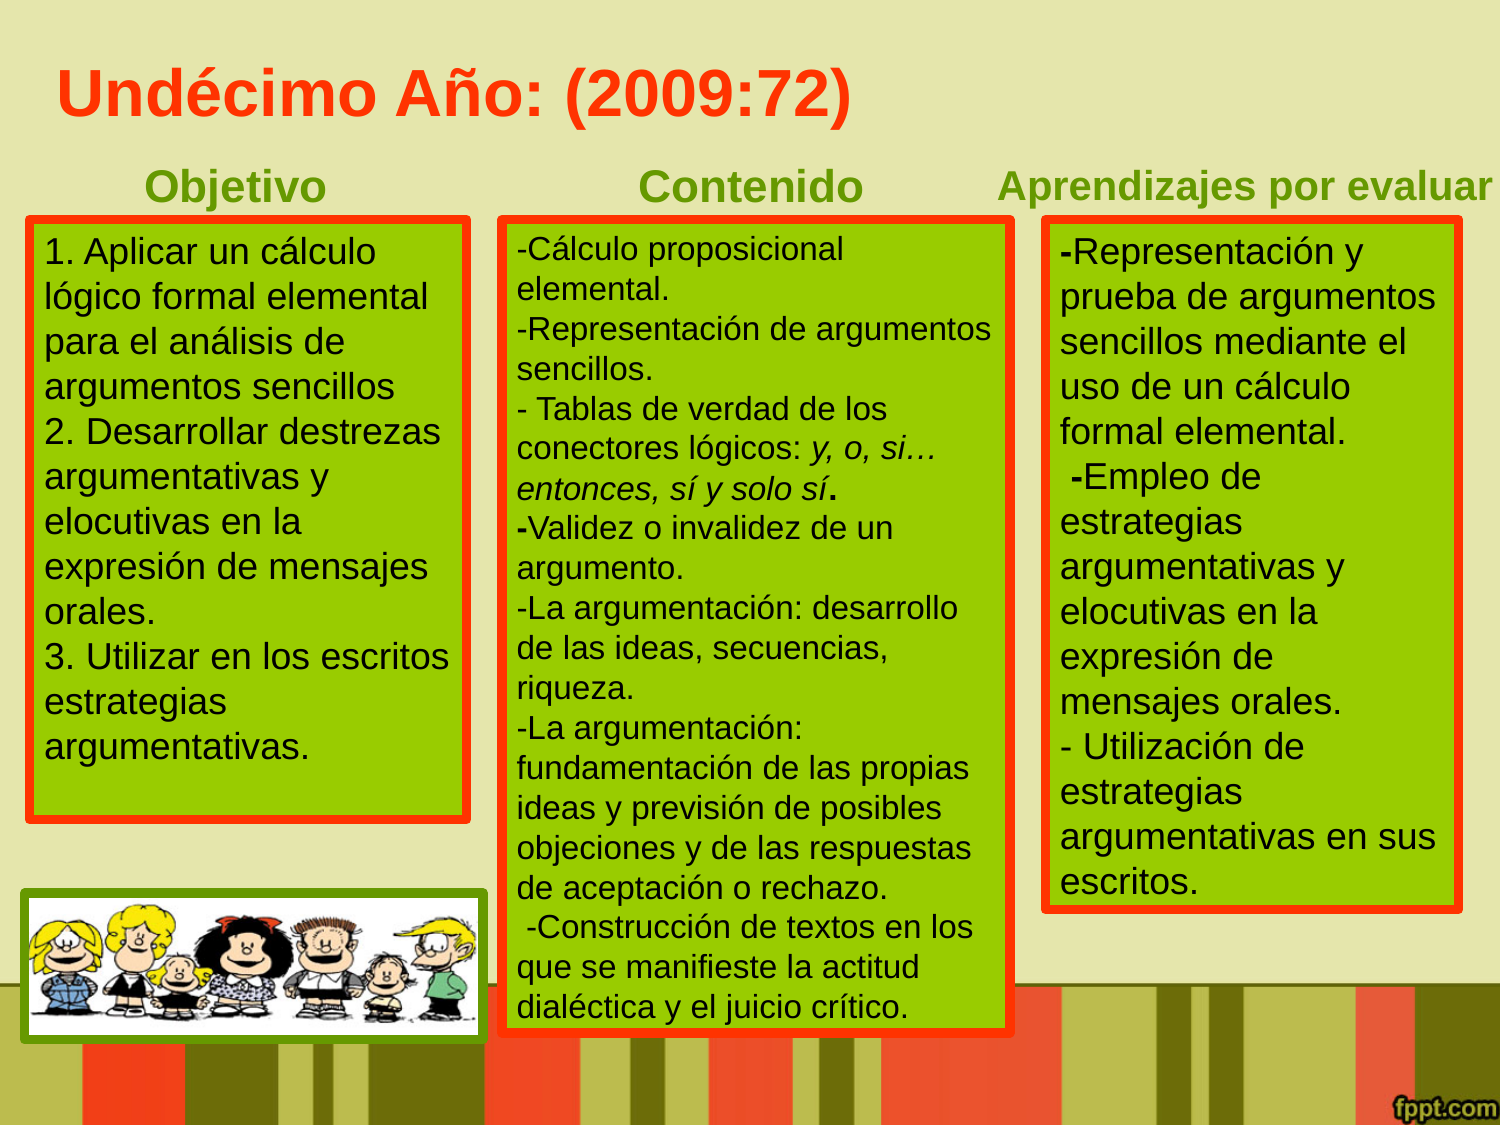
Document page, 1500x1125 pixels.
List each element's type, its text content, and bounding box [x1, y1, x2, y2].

text_box -Representación y prueba de argumentos sencillos mediante el uso de un cálculo formal elemental. -Empleo de estrategias argumentativas y elocutivas en la expresión de mensajes orales. - Utilización de estrategias argumentativas en sus escritos. [1045, 219, 1459, 910]
text_box Aprendizajes por evaluar [960, 151, 1500, 217]
text_box Objetivo [64, 149, 408, 219]
text_box Undécimo Año: (2009:72) [41, 42, 1258, 138]
text_box -Cálculo proposicional elemental. -Representación de argumentos sencillos. - Tablas de verdad de los conectores lógicos: y, o, si… entonces, sí y solo sí. -Validez o invalidez de un argumento. -La argumentación: desarrollo de las ideas, secuencias, riqueza. -La argumentación: fundamentación de las propias ideas y previsión de posibles objeciones y de las respuestas de aceptación o rechazo. -Construcción de textos en los que se manifieste la actitud dialéctica y el juicio crítico. [501, 219, 1010, 1033]
text_box 1. Aplicar un cálculo lógico formal elemental para el análisis de argumentos sencillos 2. Desarrollar destrezas argumentativas y elocutivas en la expresión de mensajes orales. 3. Utilizar en los escritos estrategias argumentativas. [29, 219, 467, 820]
picture [0, 0, 1500, 1125]
text_box Contenido [549, 149, 954, 219]
